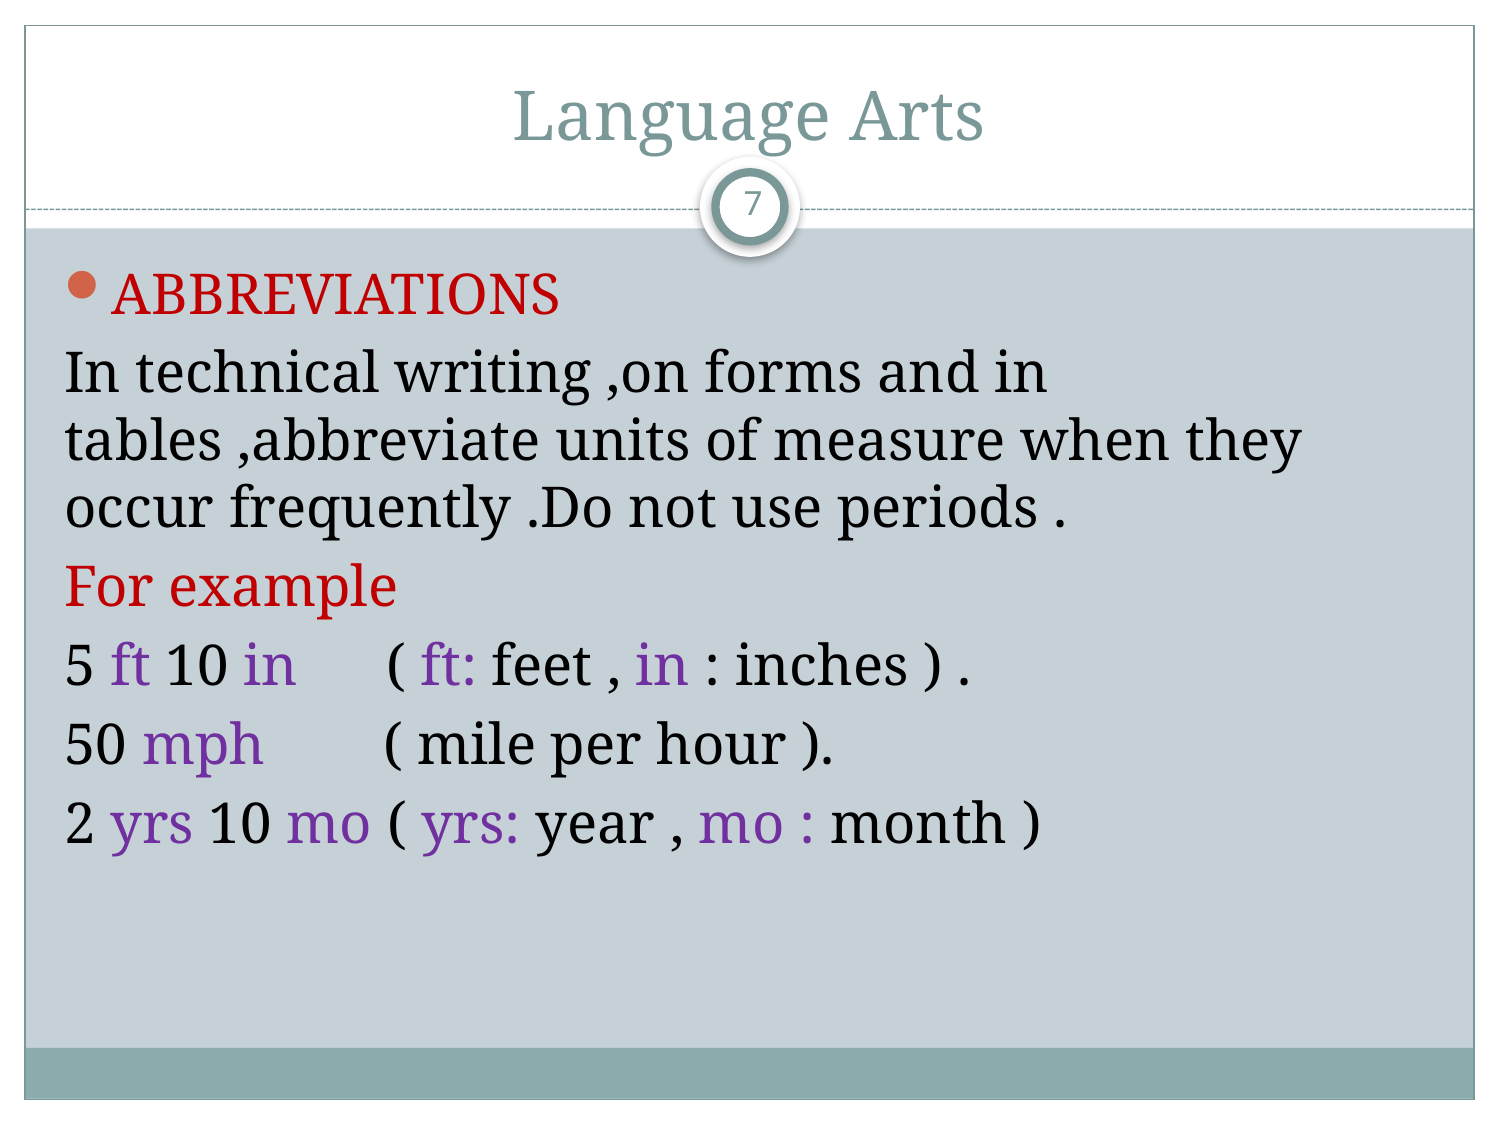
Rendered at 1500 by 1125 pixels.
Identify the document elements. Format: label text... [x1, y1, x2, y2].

title Language Arts [49, 37, 1450, 162]
slide_number 7 [715, 168, 791, 241]
list ABBREVIATIONS In technical writing ,on forms and in tables ,abbreviate units of measure when they occur frequently .Do not use periods . For example 5 ft 10 in ( ft: feet , in : inches ) . 50 mph ( mile per hour ). 2 yrs 10 mo ( yrs: year , mo : month ) [49, 250, 1445, 1001]
